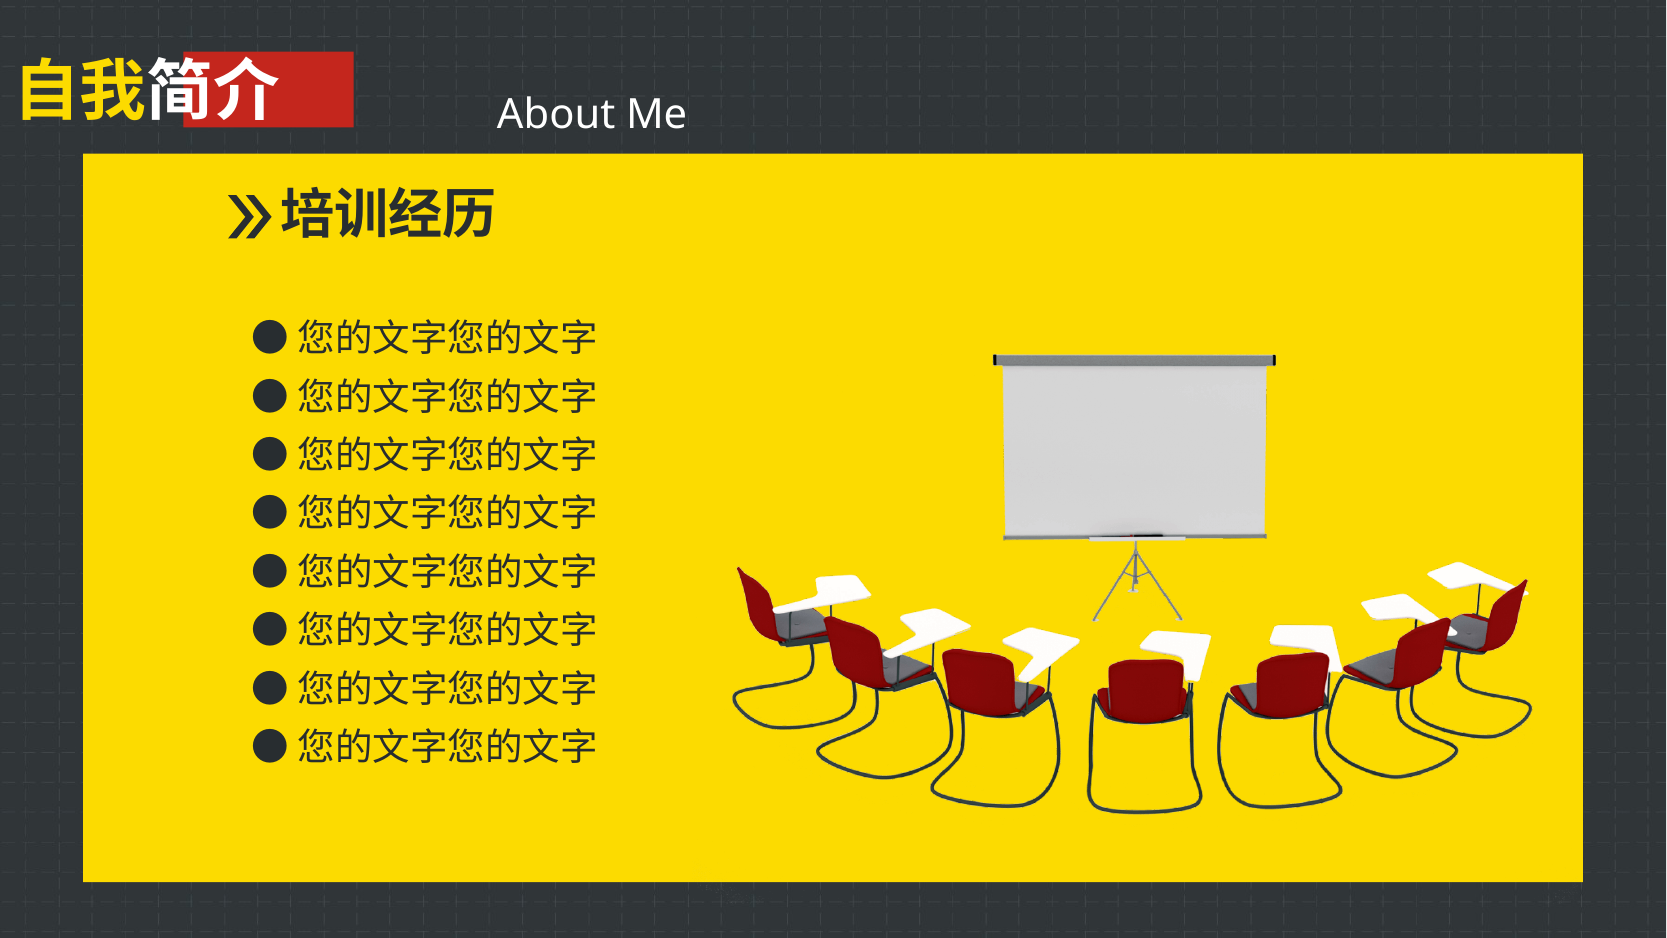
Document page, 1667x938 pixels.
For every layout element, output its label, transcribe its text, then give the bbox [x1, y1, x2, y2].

title 自我简介 [0, 36, 365, 140]
text_box 培训经历 [265, 172, 513, 252]
picture [0, 0, 1667, 938]
text_box About Me [482, 79, 703, 145]
text_box [83, 153, 1583, 883]
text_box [227, 194, 272, 239]
text_box ●您的文字您的文字 ●您的文字您的文字 ●您的文字您的文字 ●您的文字您的文字 ●您的文字您的文字 ●您的文字您的文字 ●您的文字您的文字 ●您的文字您的文字 [236, 293, 644, 776]
